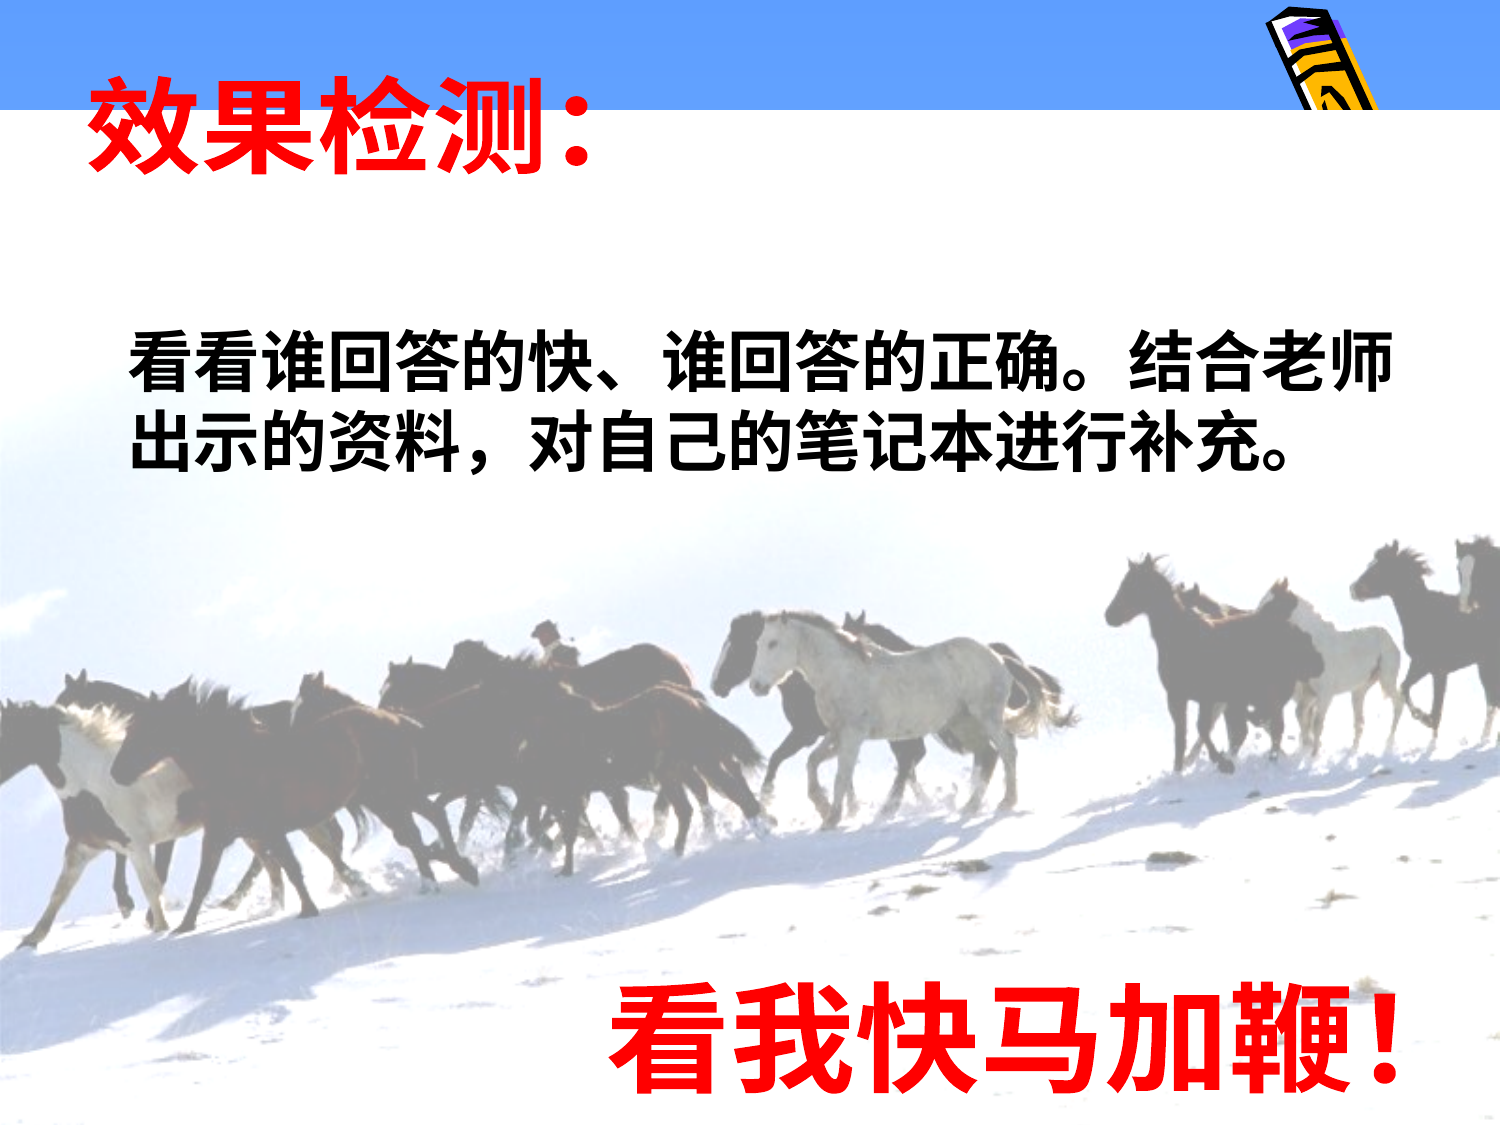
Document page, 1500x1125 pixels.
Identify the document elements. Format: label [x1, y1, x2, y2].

text_box [624, 37, 1396, 110]
picture [0, 110, 1500, 1125]
